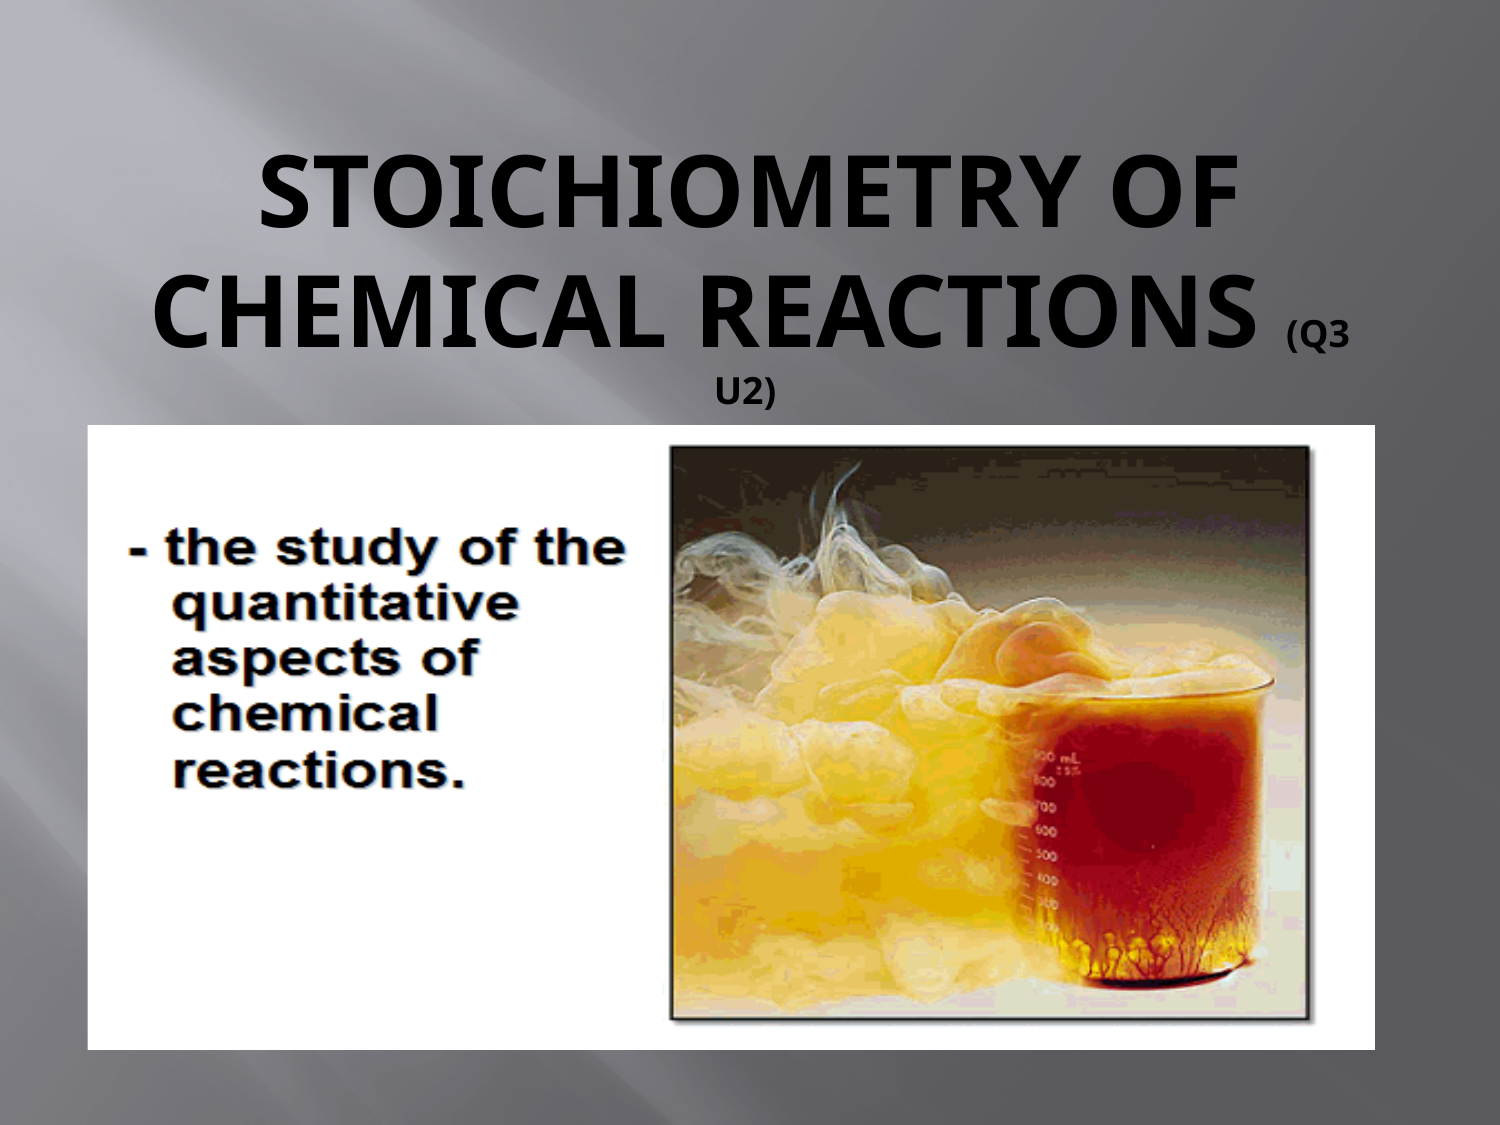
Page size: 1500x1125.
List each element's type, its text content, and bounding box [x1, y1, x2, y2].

title Stoichiometry of Chemical Reactions (Q3 U2) [112, 75, 1388, 413]
picture [87, 424, 1376, 1051]
